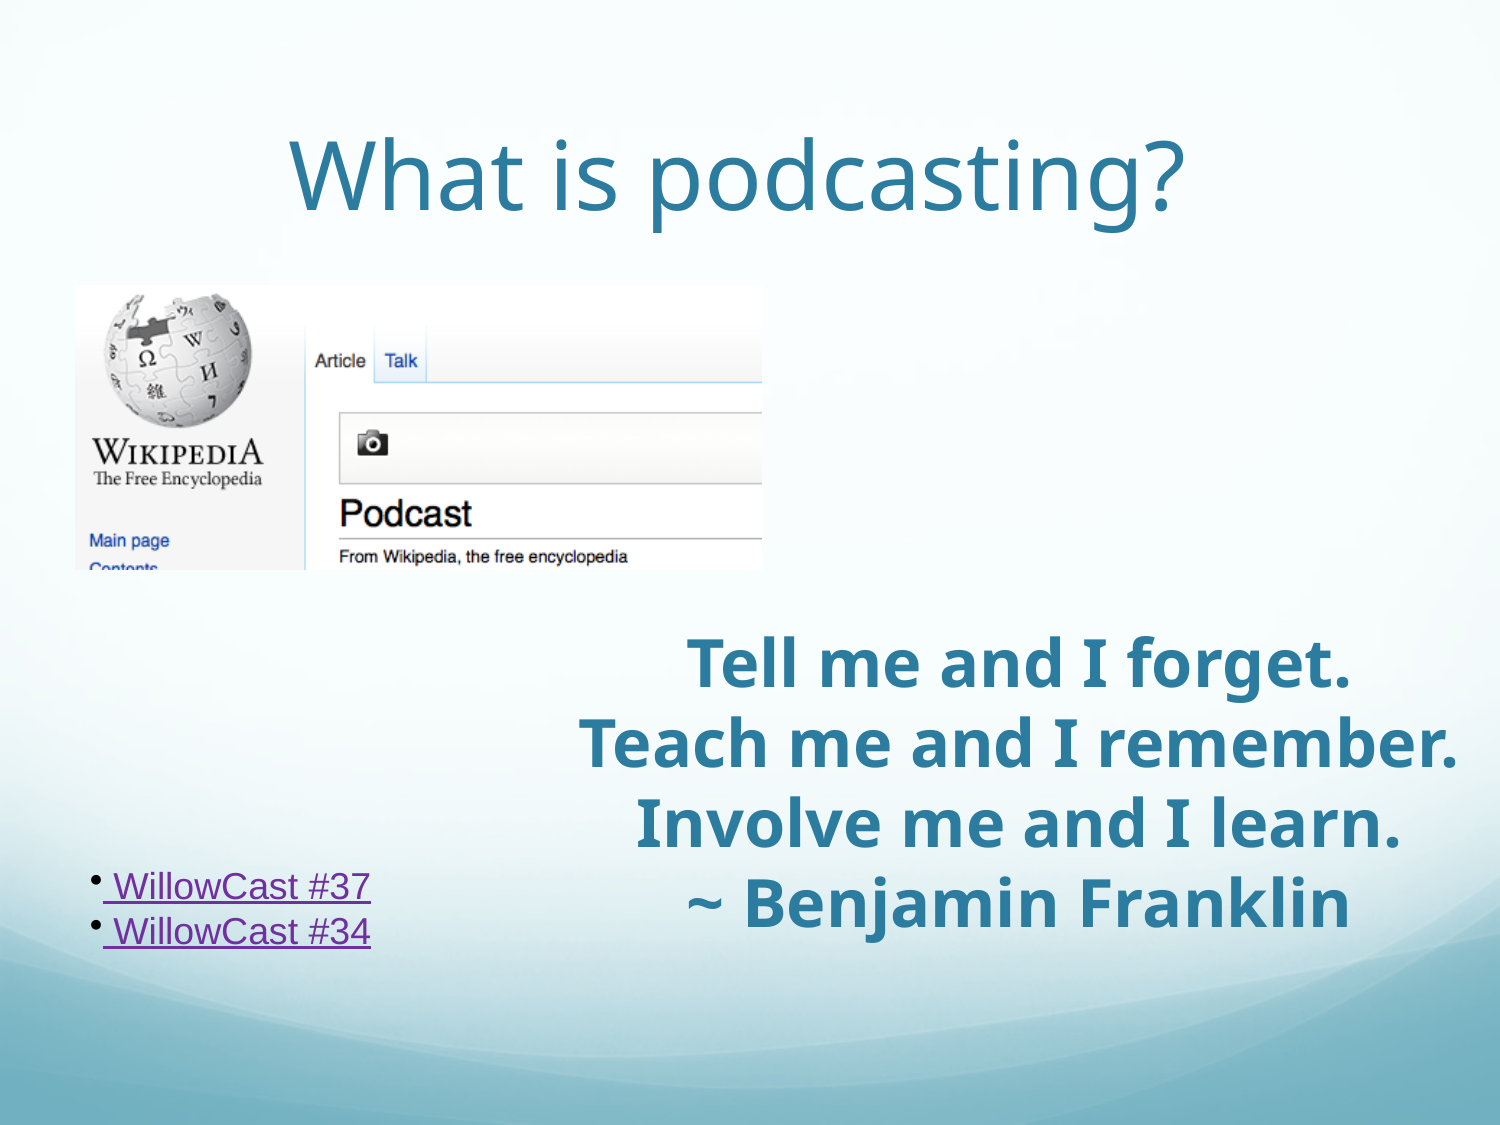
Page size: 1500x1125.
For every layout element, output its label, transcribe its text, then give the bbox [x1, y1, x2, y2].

title What is podcasting? [90, 17, 1410, 237]
picture [74, 284, 763, 570]
text_box Tell me and I forget. Teach me and I remember. Involve me and I learn. ~ Benjamin Franklin [564, 613, 1476, 1028]
text_box WillowCast #37 WillowCast #34 [74, 854, 564, 1005]
